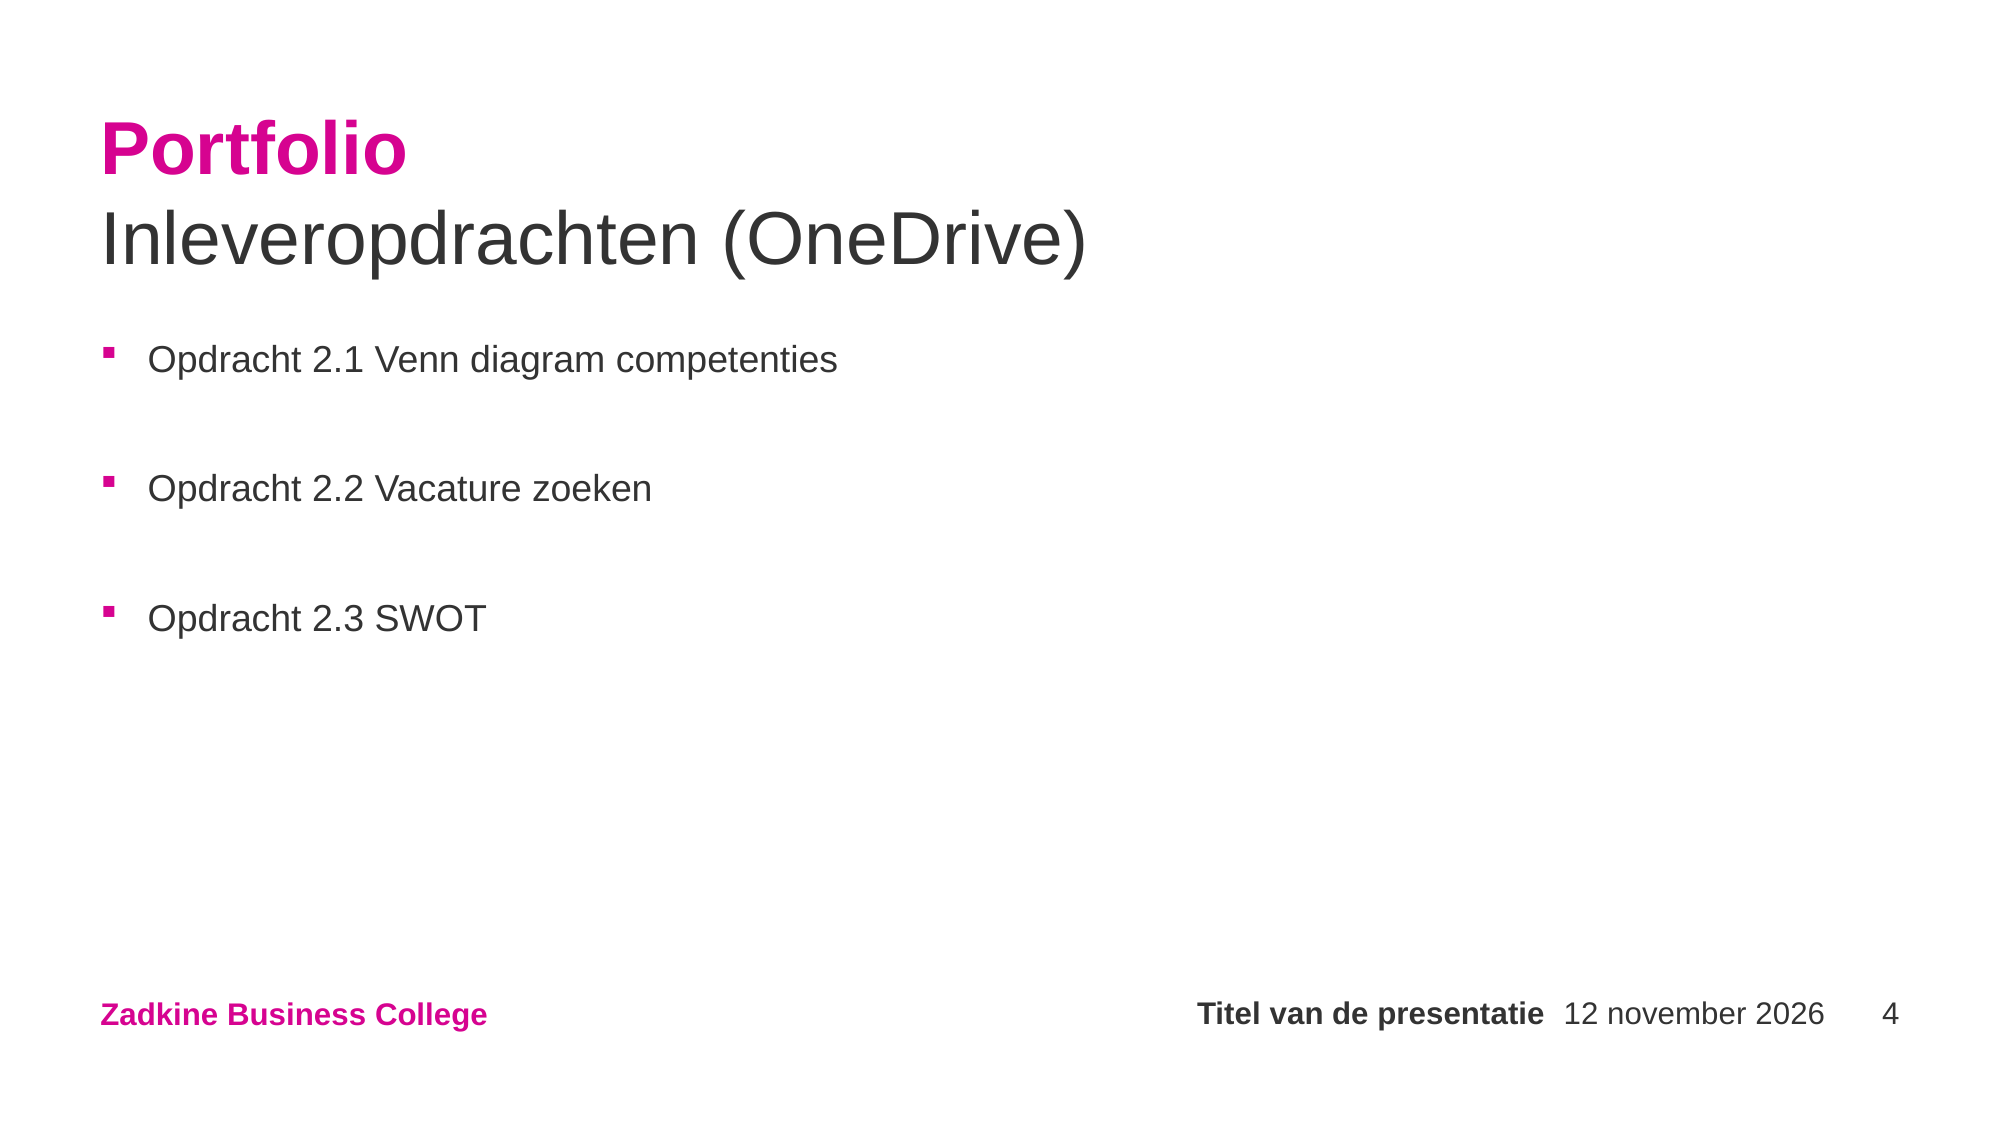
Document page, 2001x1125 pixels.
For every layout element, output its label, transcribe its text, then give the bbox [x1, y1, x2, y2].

slide_number 4 [1825, 993, 1900, 1033]
list Opdracht 2.1 Venn diagram competenties Opdracht 2.2 Vacature zoeken Opdracht 2.3 SWOT [100, 331, 1900, 917]
list Inleveropdrachten (OneDrive) [100, 189, 1900, 280]
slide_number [1546, 993, 1825, 1033]
title Portfolio [100, 100, 1900, 189]
footer Titel van de presentatie [870, 993, 1546, 1033]
